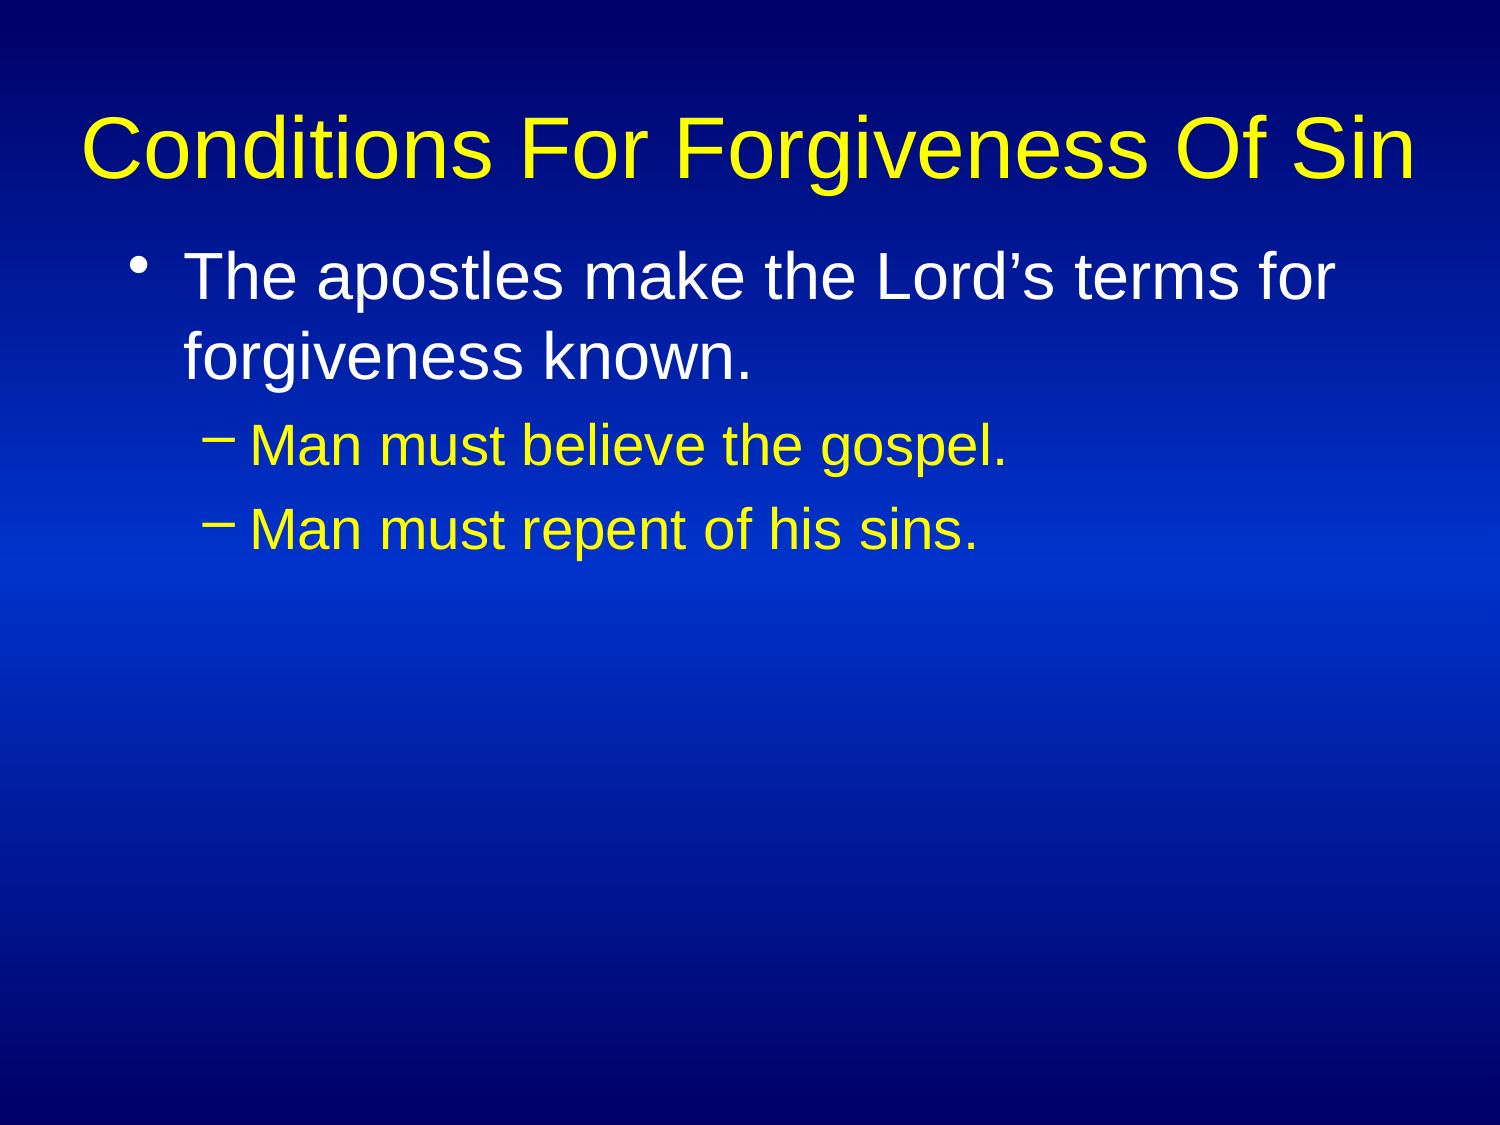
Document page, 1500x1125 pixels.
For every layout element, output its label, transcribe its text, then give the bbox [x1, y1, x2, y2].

title Conditions For Forgiveness Of Sin [37, 50, 1463, 238]
list The apostles make the Lord’s terms for forgiveness known. Man must believe the gospel. Man must repent of his sins. [112, 224, 1463, 1125]
